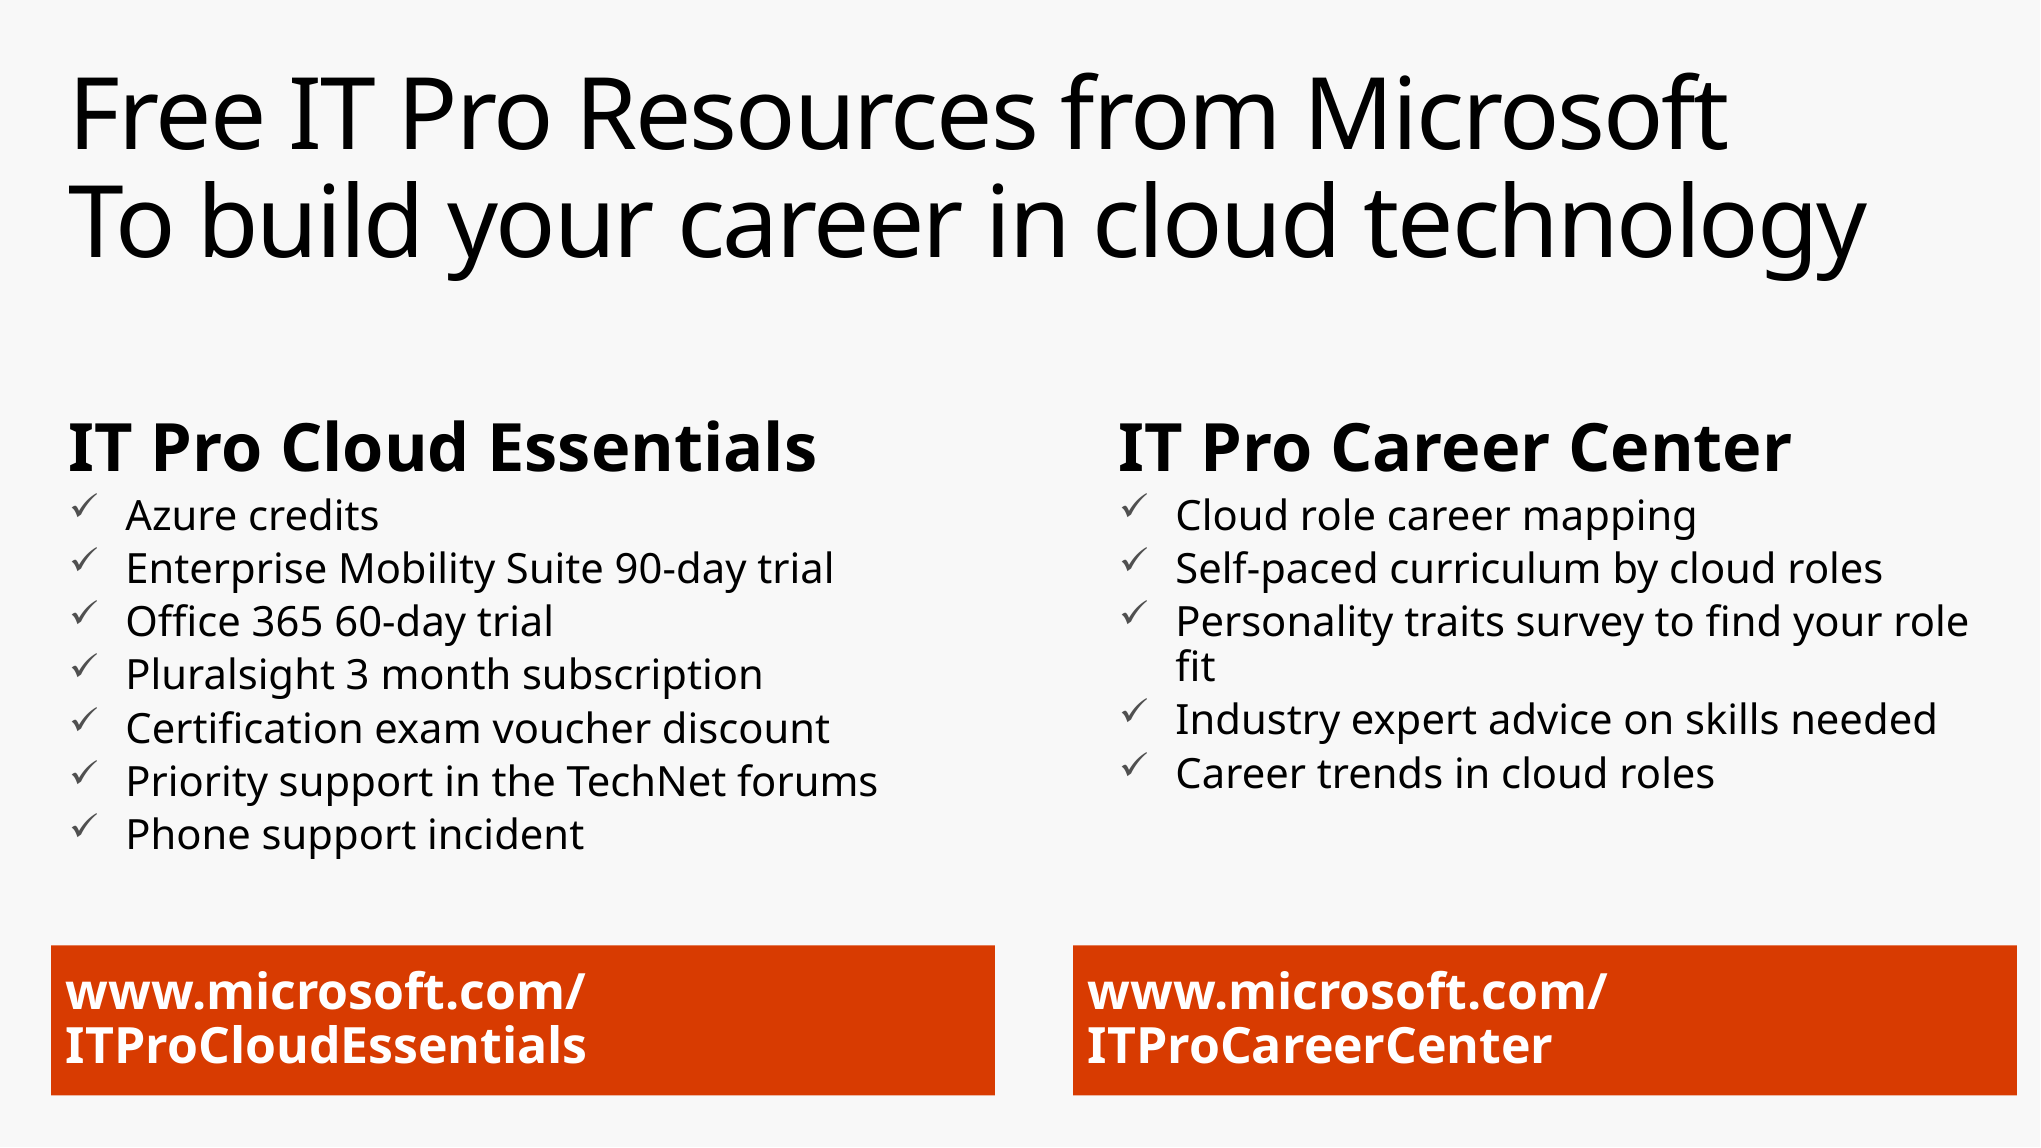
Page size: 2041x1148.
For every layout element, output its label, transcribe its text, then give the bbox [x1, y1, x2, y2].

text_box www.microsoft.com/ITProCareerCenter [1073, 945, 2017, 1096]
text_box www.microsoft.com/ITProCloudEssentials [51, 945, 995, 1096]
list IT Pro Career Center Cloud role career mapping Self-paced curriculum by cloud roles Personality traits survey to find your role fit Industry expert advice on skills needed Career trends in cloud roles [1095, 398, 1996, 780]
list IT Pro Cloud Essentials Azure credits Enterprise Mobility Suite 90-day trial Office 365 60-day trial Pluralsight 3 month subscription Certification exam voucher discount Priority support in the TechNet forums Phone support incident [45, 398, 996, 891]
title Free IT Pro Resources from Microsoft To build your career in cloud technology [45, 48, 1996, 199]
